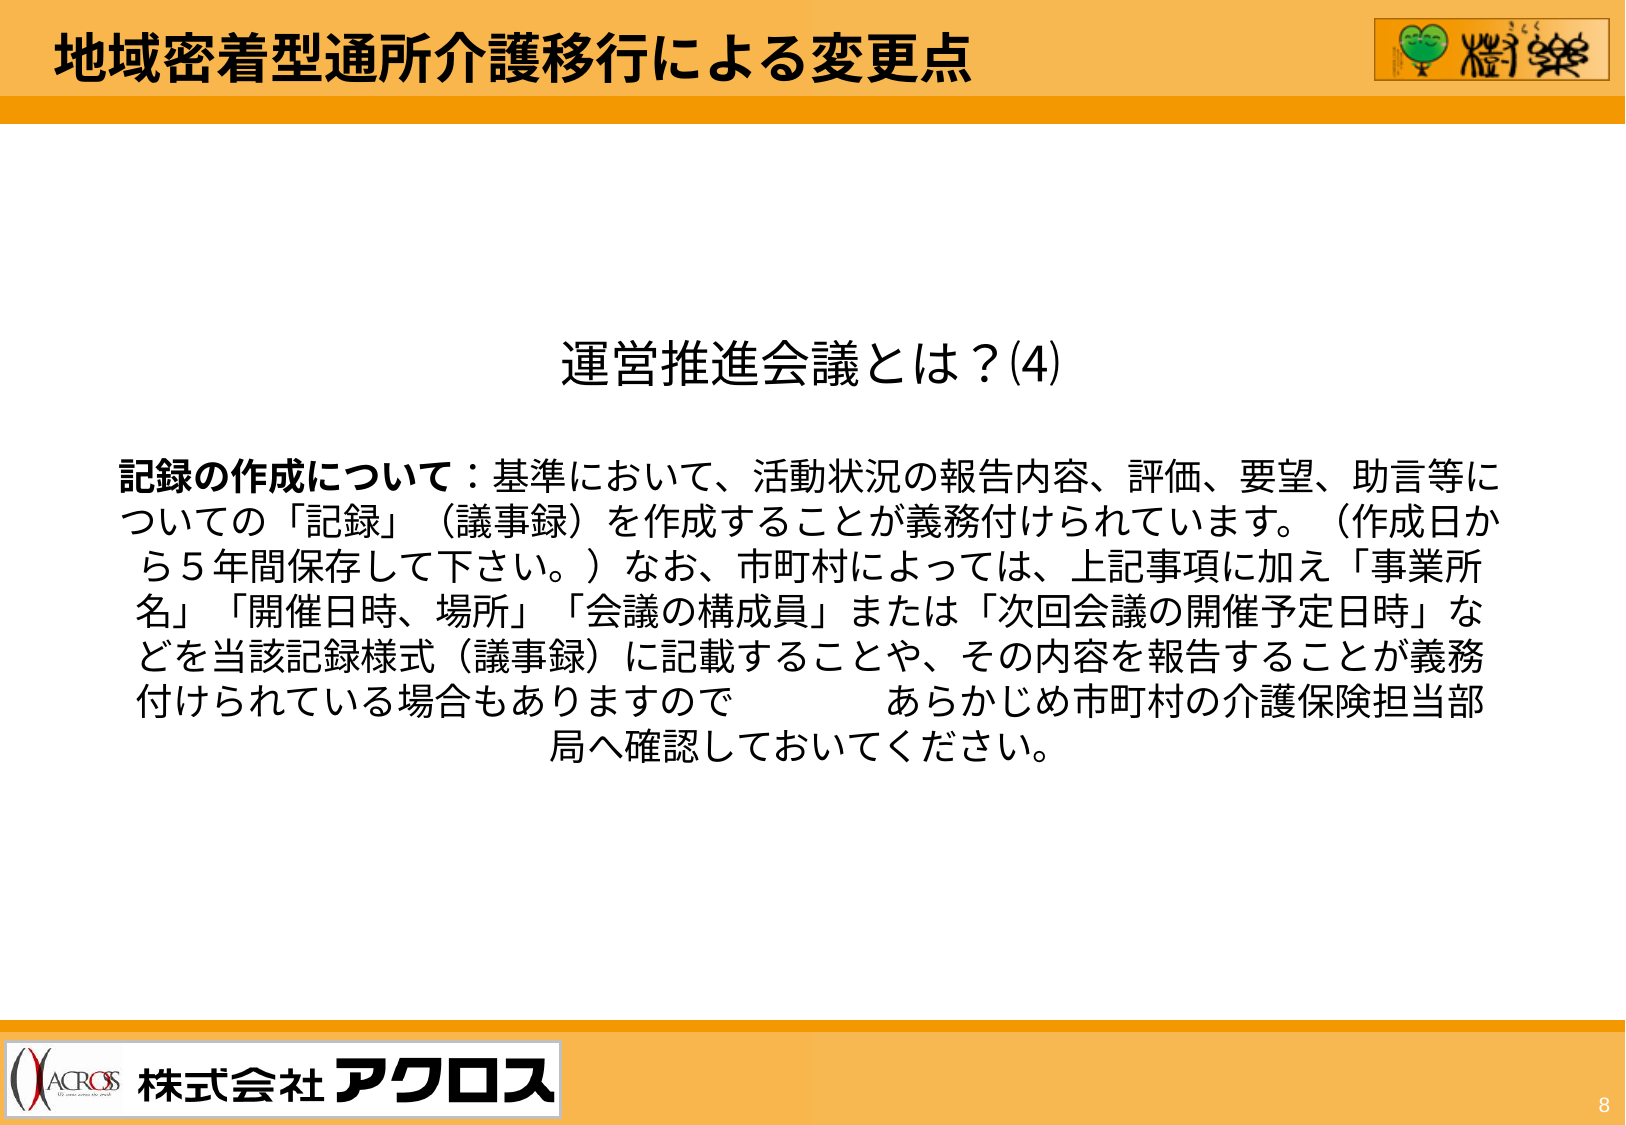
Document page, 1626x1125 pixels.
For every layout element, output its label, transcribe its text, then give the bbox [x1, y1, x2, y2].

text_box 運営推進会議とは？⑷ 記録の作成について：基準において、活動状況の報告内容、評価、要望、助言等についての「記録」（議事録）を作成することが義務付けられています。（作成日から５年間保存して下さい。）なお、市町村によっては、上記事項に加え「事業所名」「開催日時、場所」「会議の構成員」または「次回会議の開催予定日時」などを当該記録様式（議事録）に記載することや、その内容を報告することが義務付けられている場合もありますので あらかじめ市町村の介護保険担当部局へ確認しておいてください。 [100, 177, 1520, 968]
text_box 地域密着型通所介護移行による変更点 [38, 0, 1004, 96]
slide_number 8 [1452, 1082, 1625, 1125]
picture [0, 1020, 1625, 1125]
picture [0, 0, 1625, 124]
